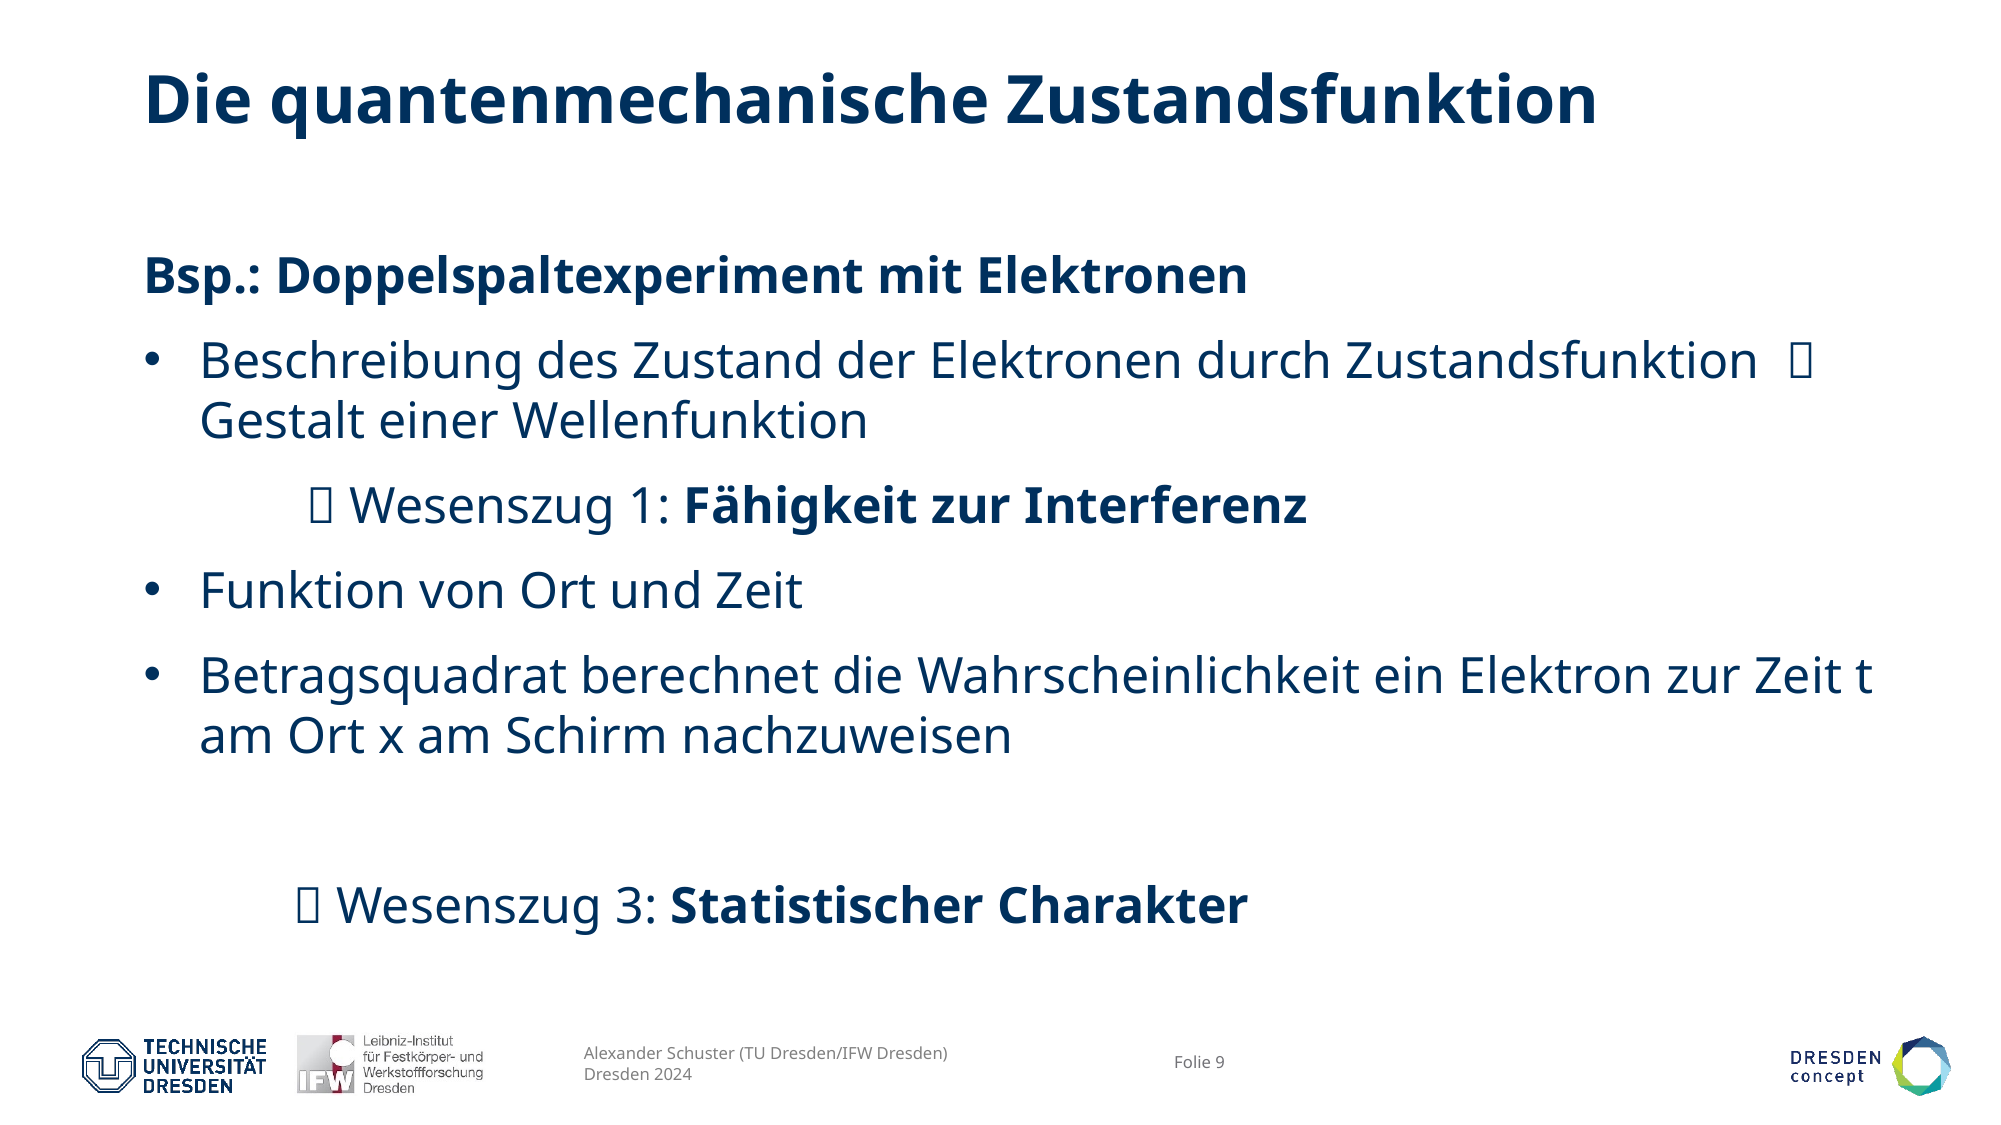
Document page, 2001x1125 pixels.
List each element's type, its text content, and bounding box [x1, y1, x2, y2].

title Die quantenmechanische Zustandsfunktion [143, 56, 1880, 169]
picture [82, 1039, 266, 1093]
picture [294, 1032, 486, 1096]
picture [1791, 1036, 1951, 1096]
